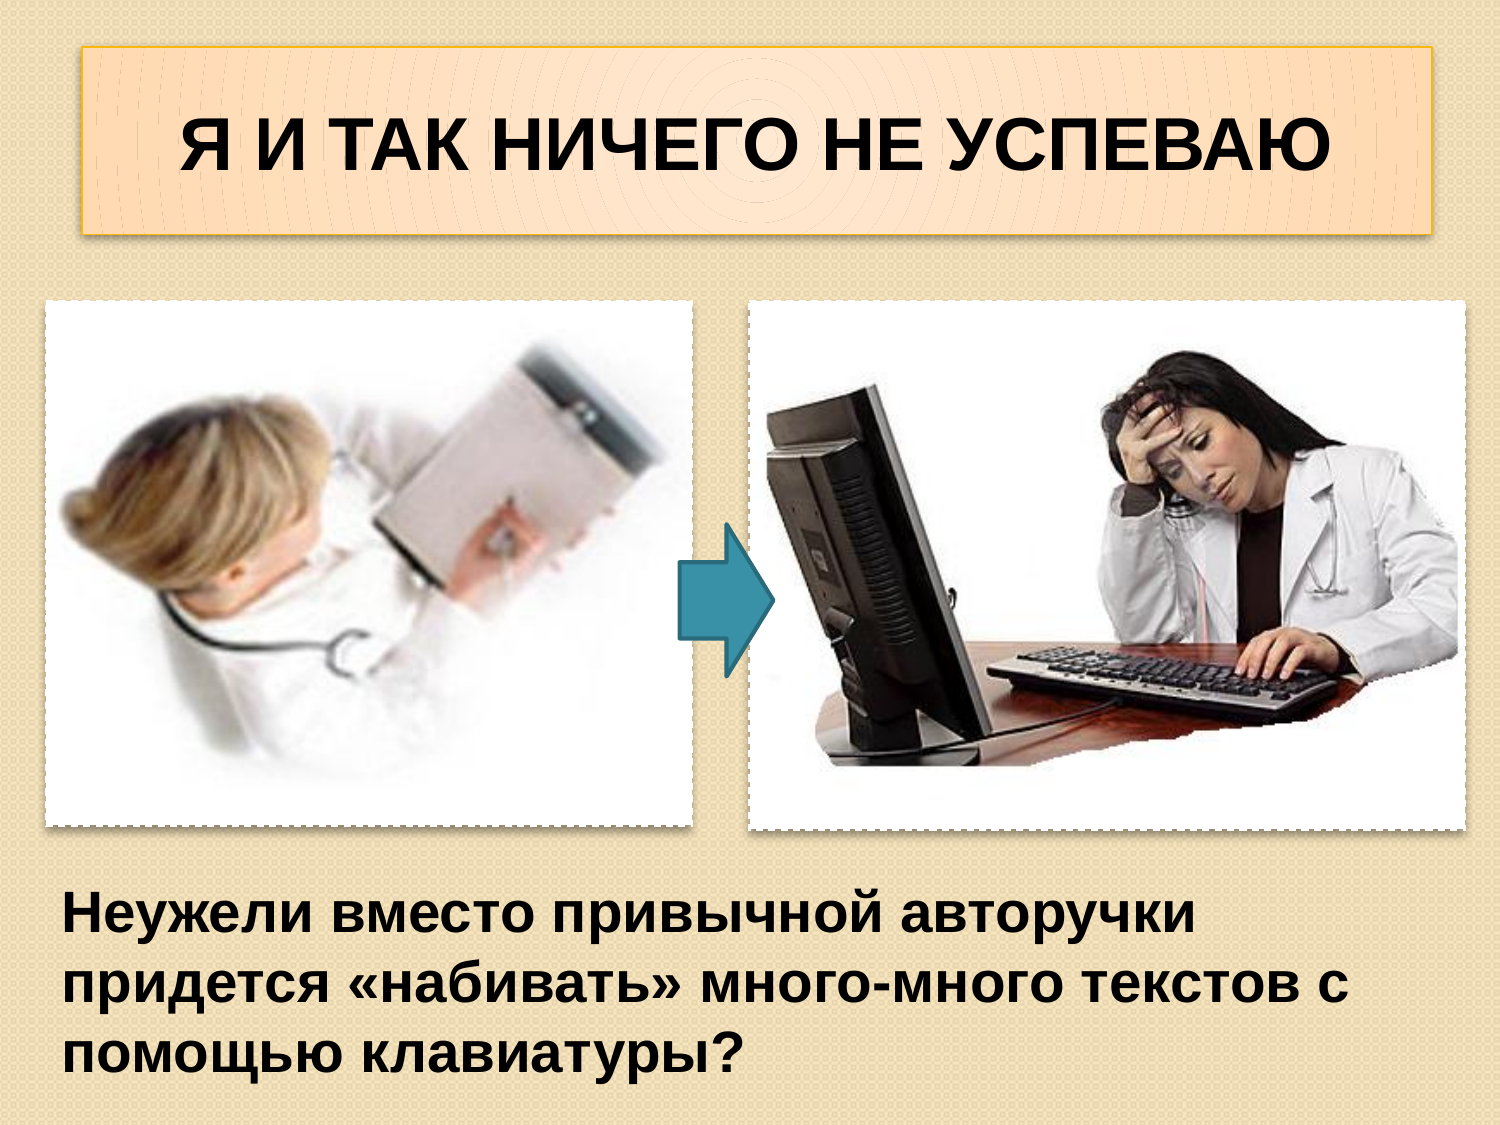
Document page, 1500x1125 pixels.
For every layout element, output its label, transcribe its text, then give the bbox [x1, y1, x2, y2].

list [749, 301, 1465, 830]
title Я И ТАК НИЧЕГО НЕ УСПЕВАЮ [81, 46, 1433, 235]
text_box [698, 522, 742, 679]
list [46, 301, 692, 826]
text_box Неужели вместо привычной авторучки придется «набивать» много-много текстов с помощью клавиатуры? [46, 867, 1465, 1092]
